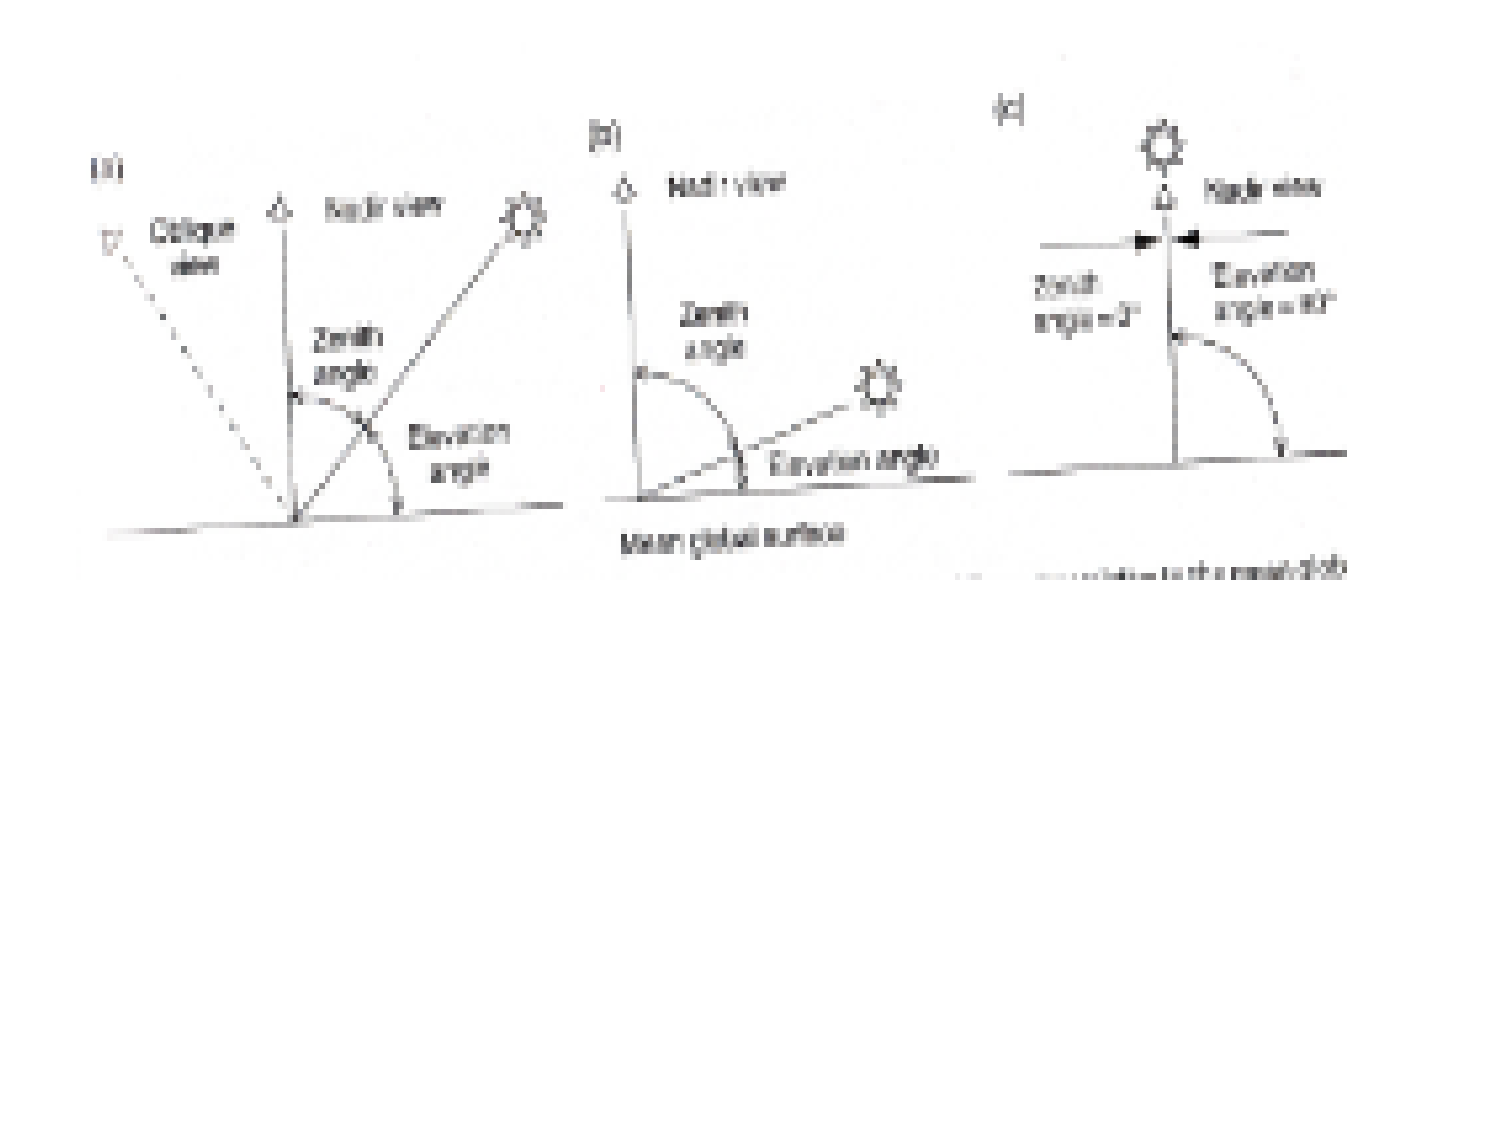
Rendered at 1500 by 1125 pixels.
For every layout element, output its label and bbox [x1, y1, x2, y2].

picture [76, 42, 1459, 776]
